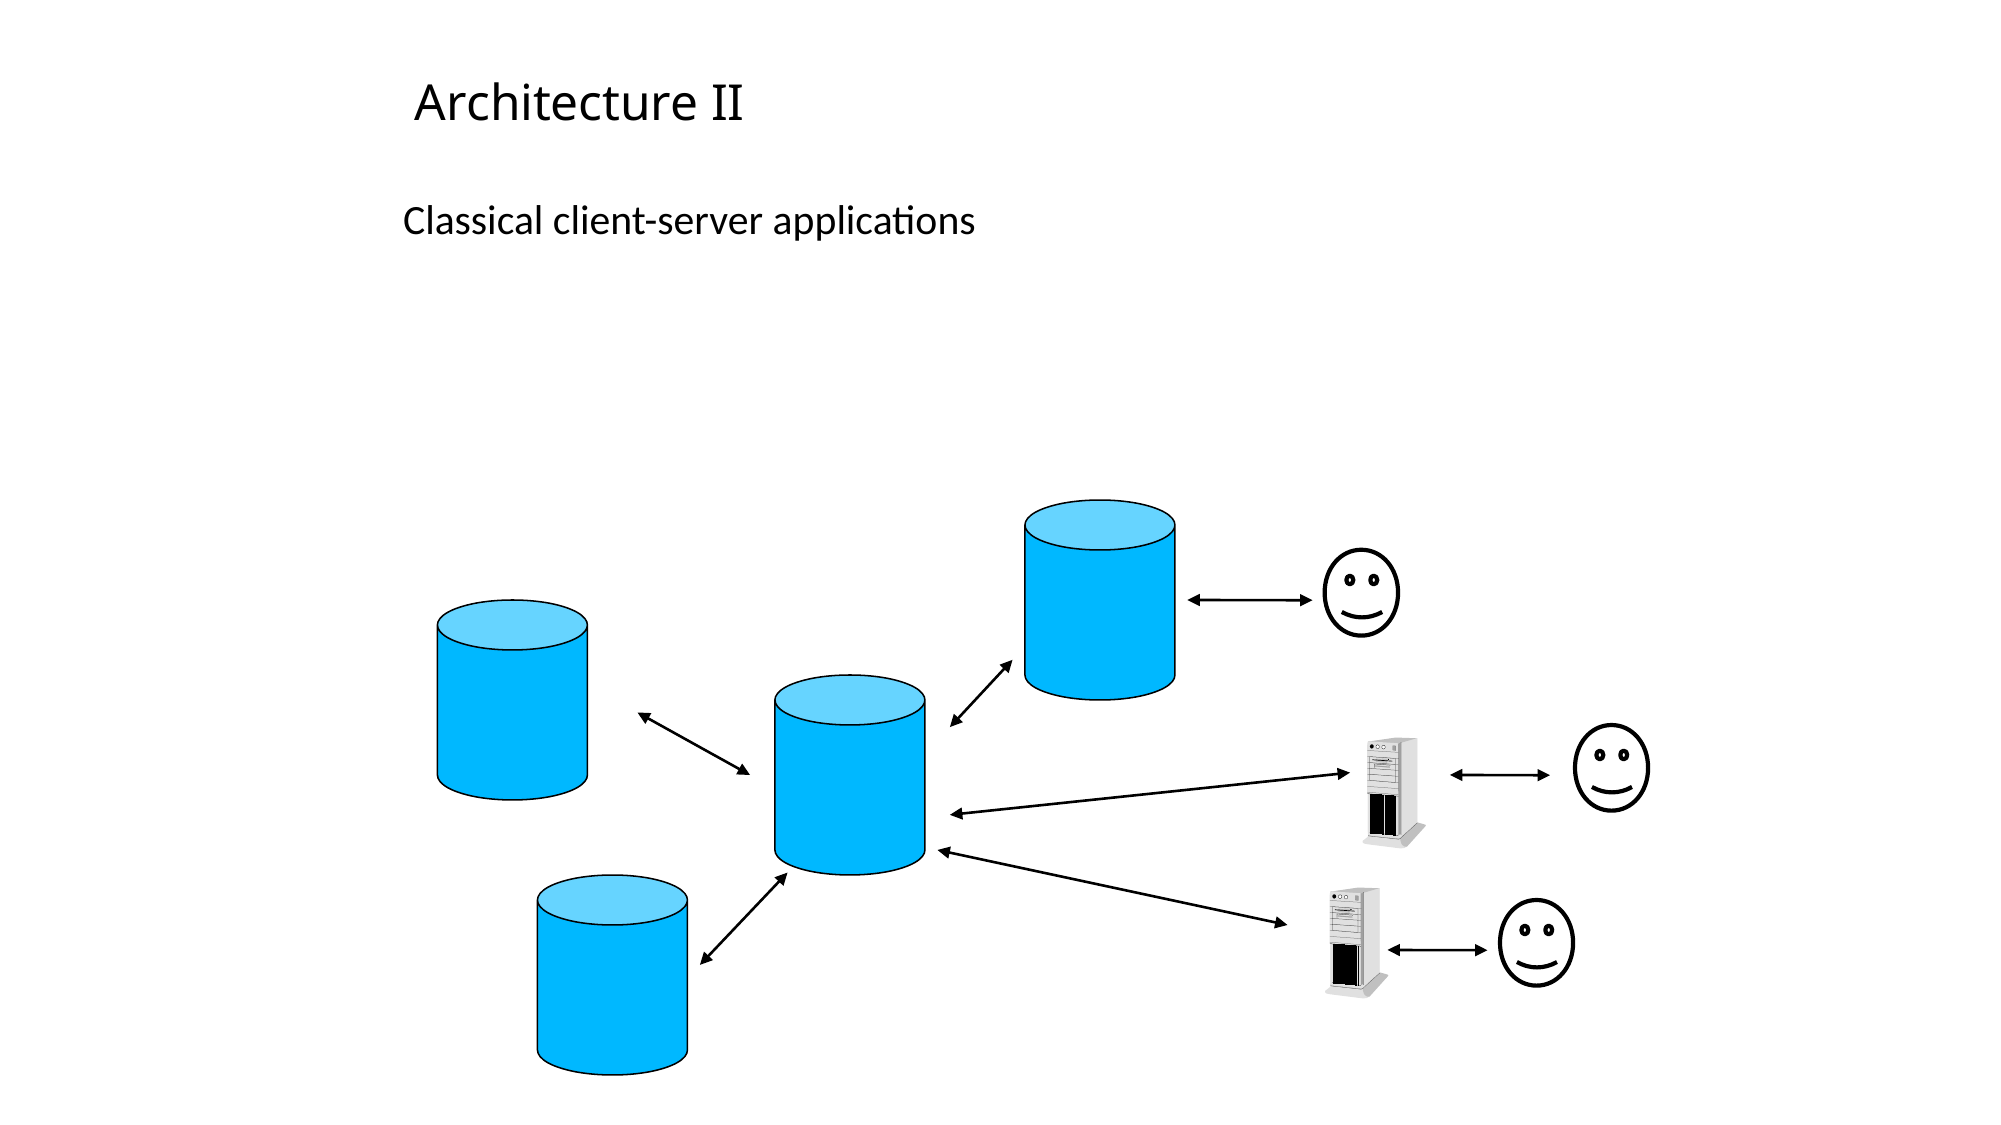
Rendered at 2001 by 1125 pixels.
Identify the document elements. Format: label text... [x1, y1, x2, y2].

text_box [949, 659, 1013, 728]
text_box [1024, 500, 1175, 700]
text_box [1187, 593, 1313, 607]
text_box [1574, 724, 1649, 811]
text_box [1389, 943, 1488, 957]
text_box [1324, 549, 1399, 636]
text_box [1449, 768, 1550, 782]
title Architecture II [399, 3, 1663, 124]
list Classical client-server applications [387, 124, 1675, 1013]
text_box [1499, 899, 1574, 986]
text_box [437, 600, 588, 800]
text_box [637, 712, 751, 775]
text_box [699, 872, 788, 965]
text_box [937, 846, 1288, 929]
text_box [774, 675, 925, 875]
picture [1324, 887, 1389, 999]
picture [1362, 737, 1426, 849]
text_box [949, 767, 1351, 820]
text_box [537, 875, 688, 1075]
